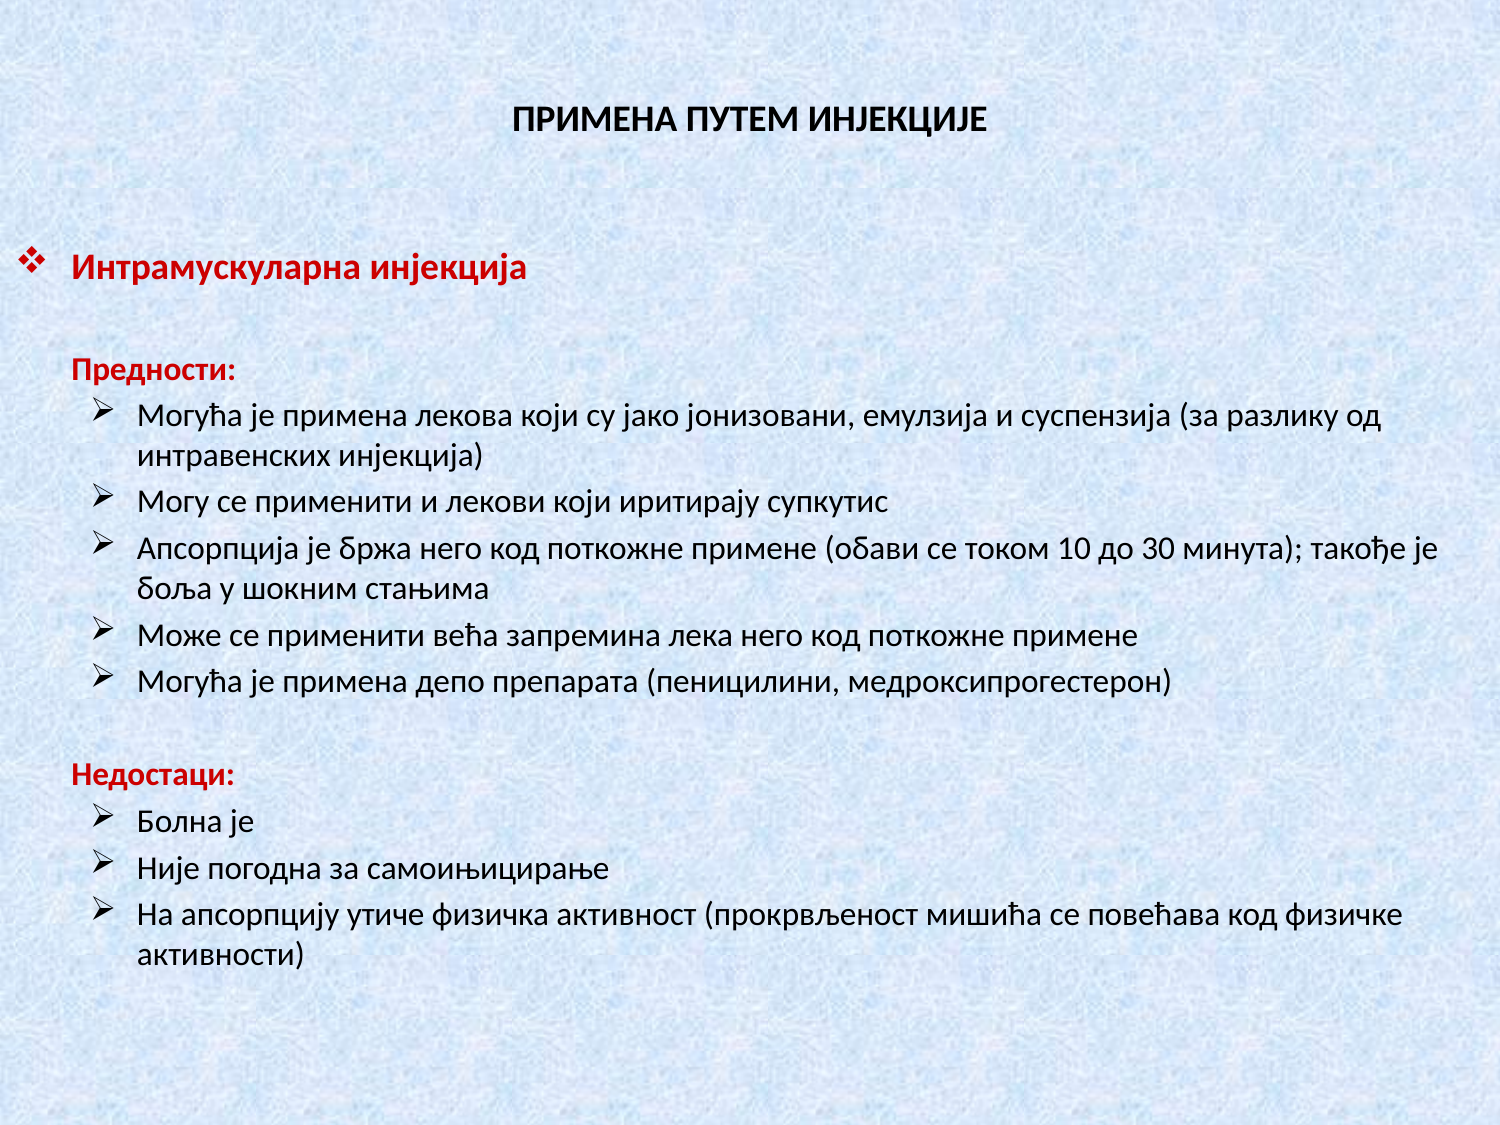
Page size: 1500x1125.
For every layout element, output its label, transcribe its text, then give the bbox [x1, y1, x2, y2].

title ПРИМЕНА ПУТЕМ ИНЈЕКЦИЈЕ [0, 0, 1500, 188]
list Интрамускуларна инјекција Предности: Могућа је примена лекова који су јако јонизовани, емулзија и суспензија (за разлику од интравенских инјекција) Могу се применити и лекови који иритирају супкутис Апсорпција је бржа него код поткожне примене (обави се током 10 до 30 минута); такође је боља у шокним стањима Може се применити већа запремина лека него код поткожне примене Могућа је примена депо препарата (пеницилини, медроксипрогестерон) Недостаци: Болна је Није погодна за самоињицирање На апсорпцију утиче физичка активност (прокрвљеност мишића се повећава код физичке активности) [0, 188, 1500, 1125]
